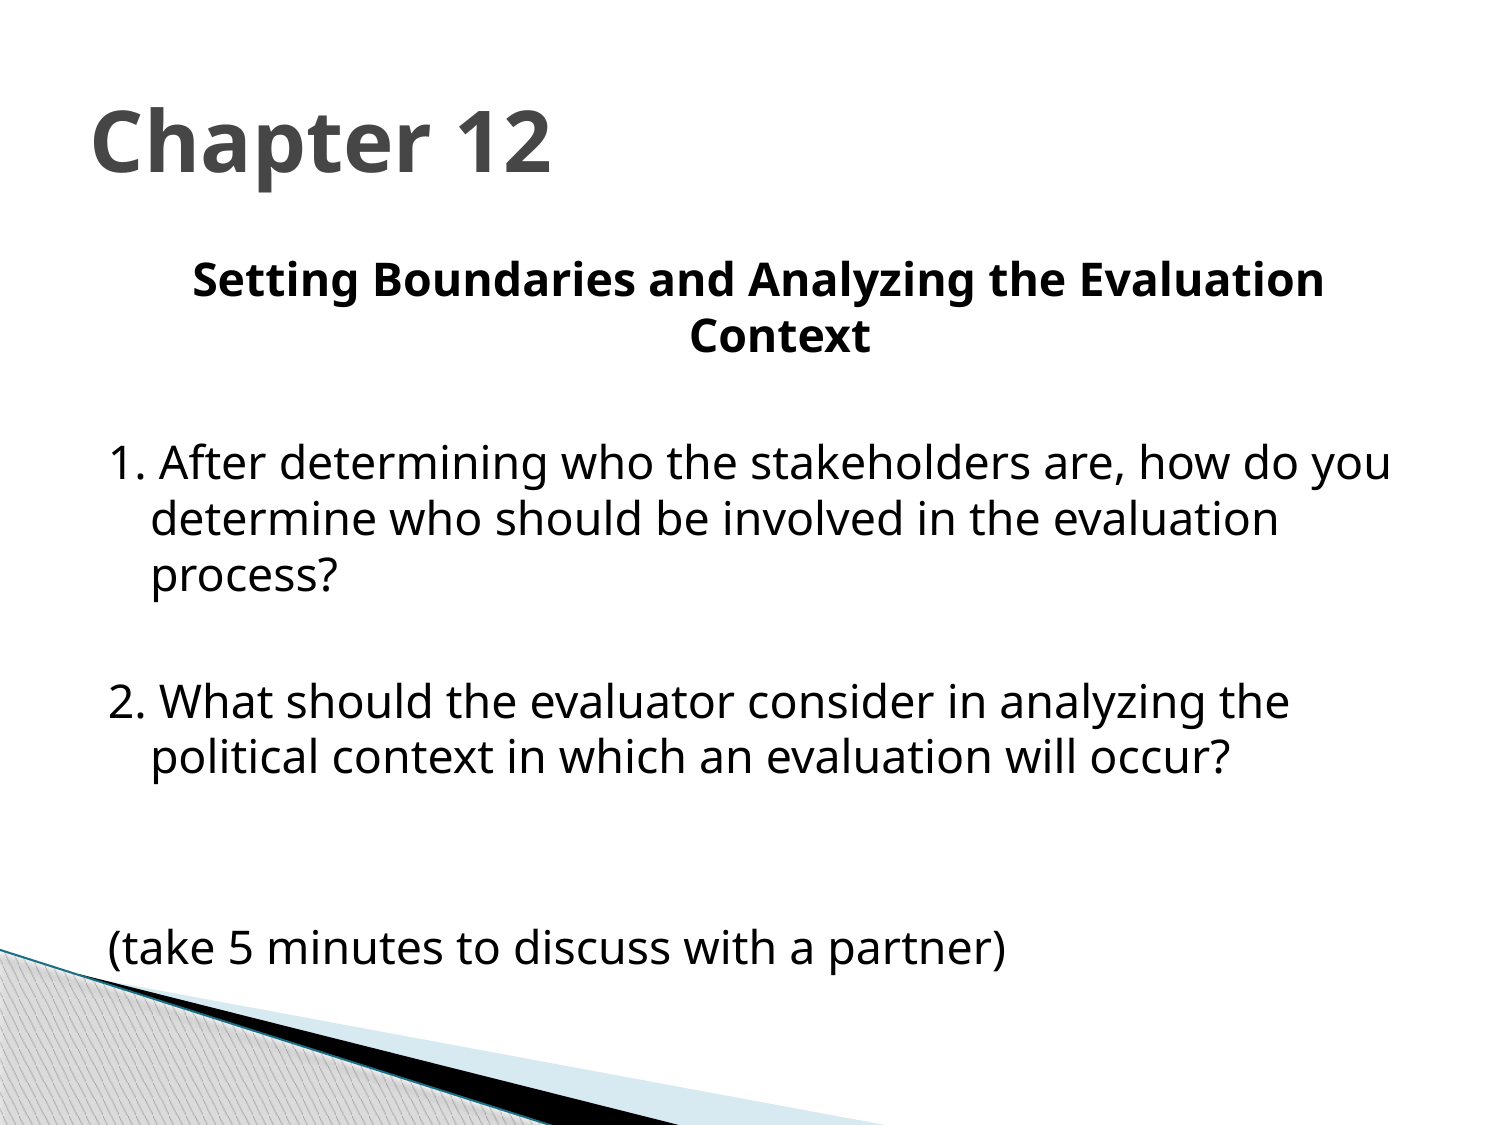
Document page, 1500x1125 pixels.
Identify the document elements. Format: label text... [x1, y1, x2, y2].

title Chapter 12 [75, 45, 1425, 233]
list Setting Boundaries and Analyzing the Evaluation Context 1. After determining who the stakeholders are, how do you determine who should be involved in the evaluation process? 2. What should the evaluator consider in analyzing the political context in which an evaluation will occur? (take 5 minutes to discuss with a partner) [75, 243, 1425, 986]
